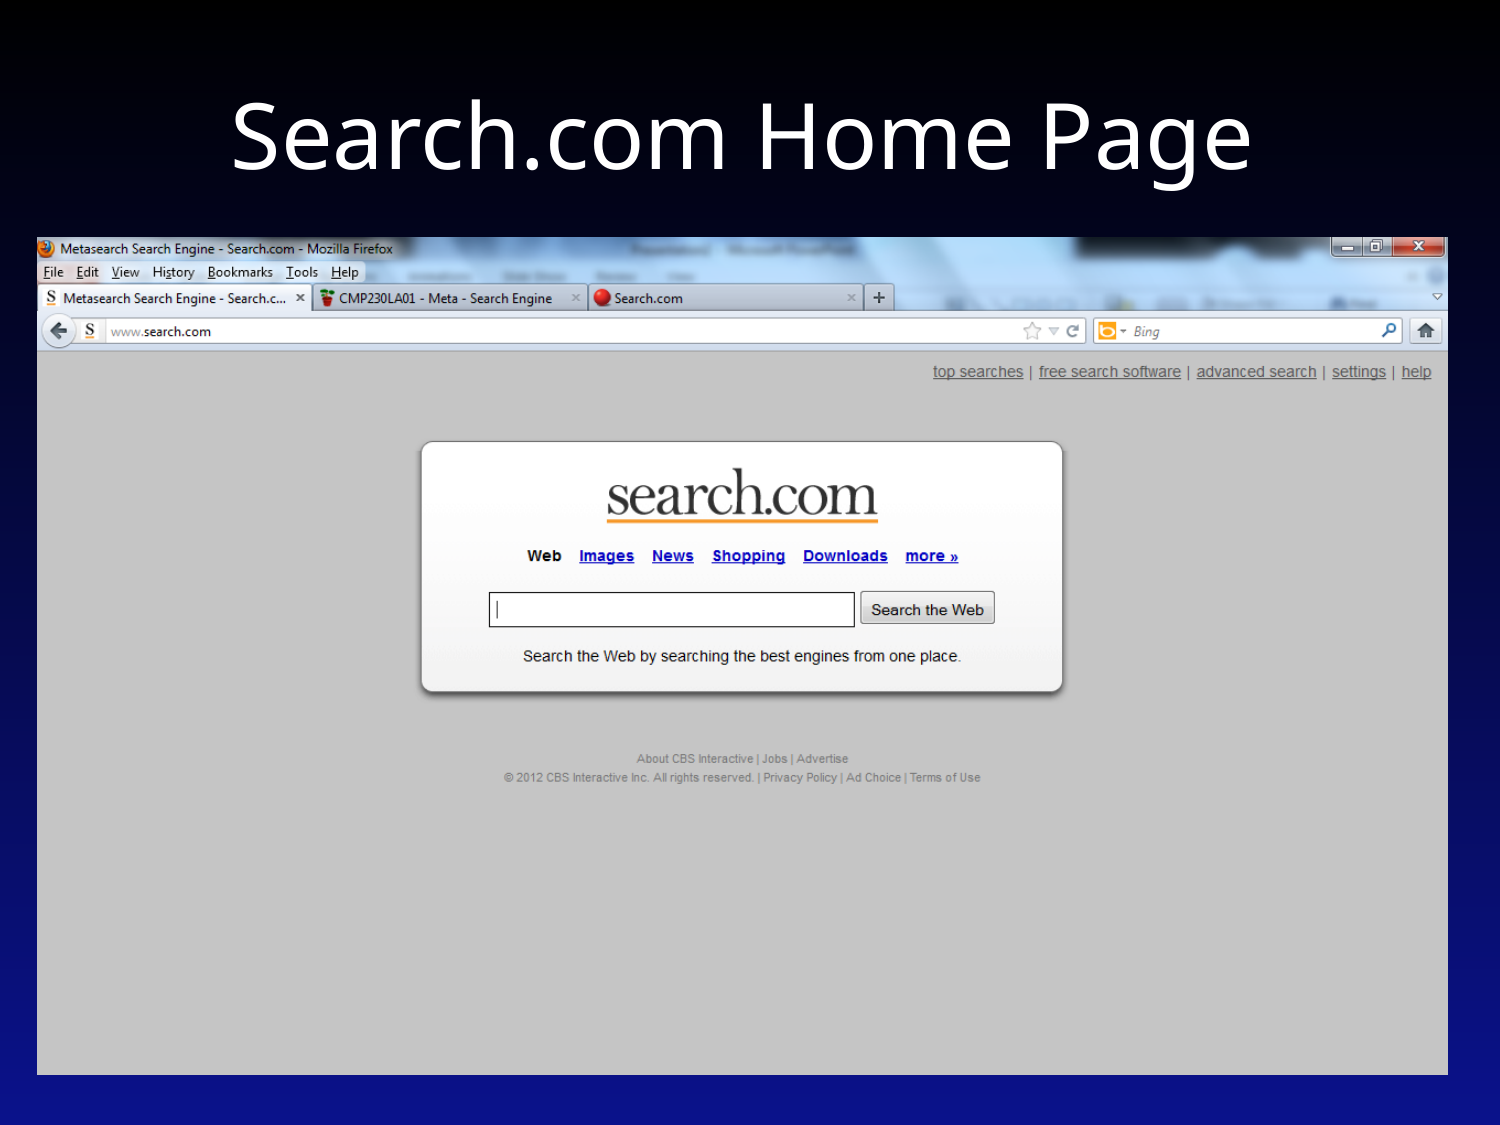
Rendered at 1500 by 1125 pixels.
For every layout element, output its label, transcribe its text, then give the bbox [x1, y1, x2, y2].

picture [37, 237, 1449, 1076]
title Search.com Home Page [105, 12, 1381, 235]
